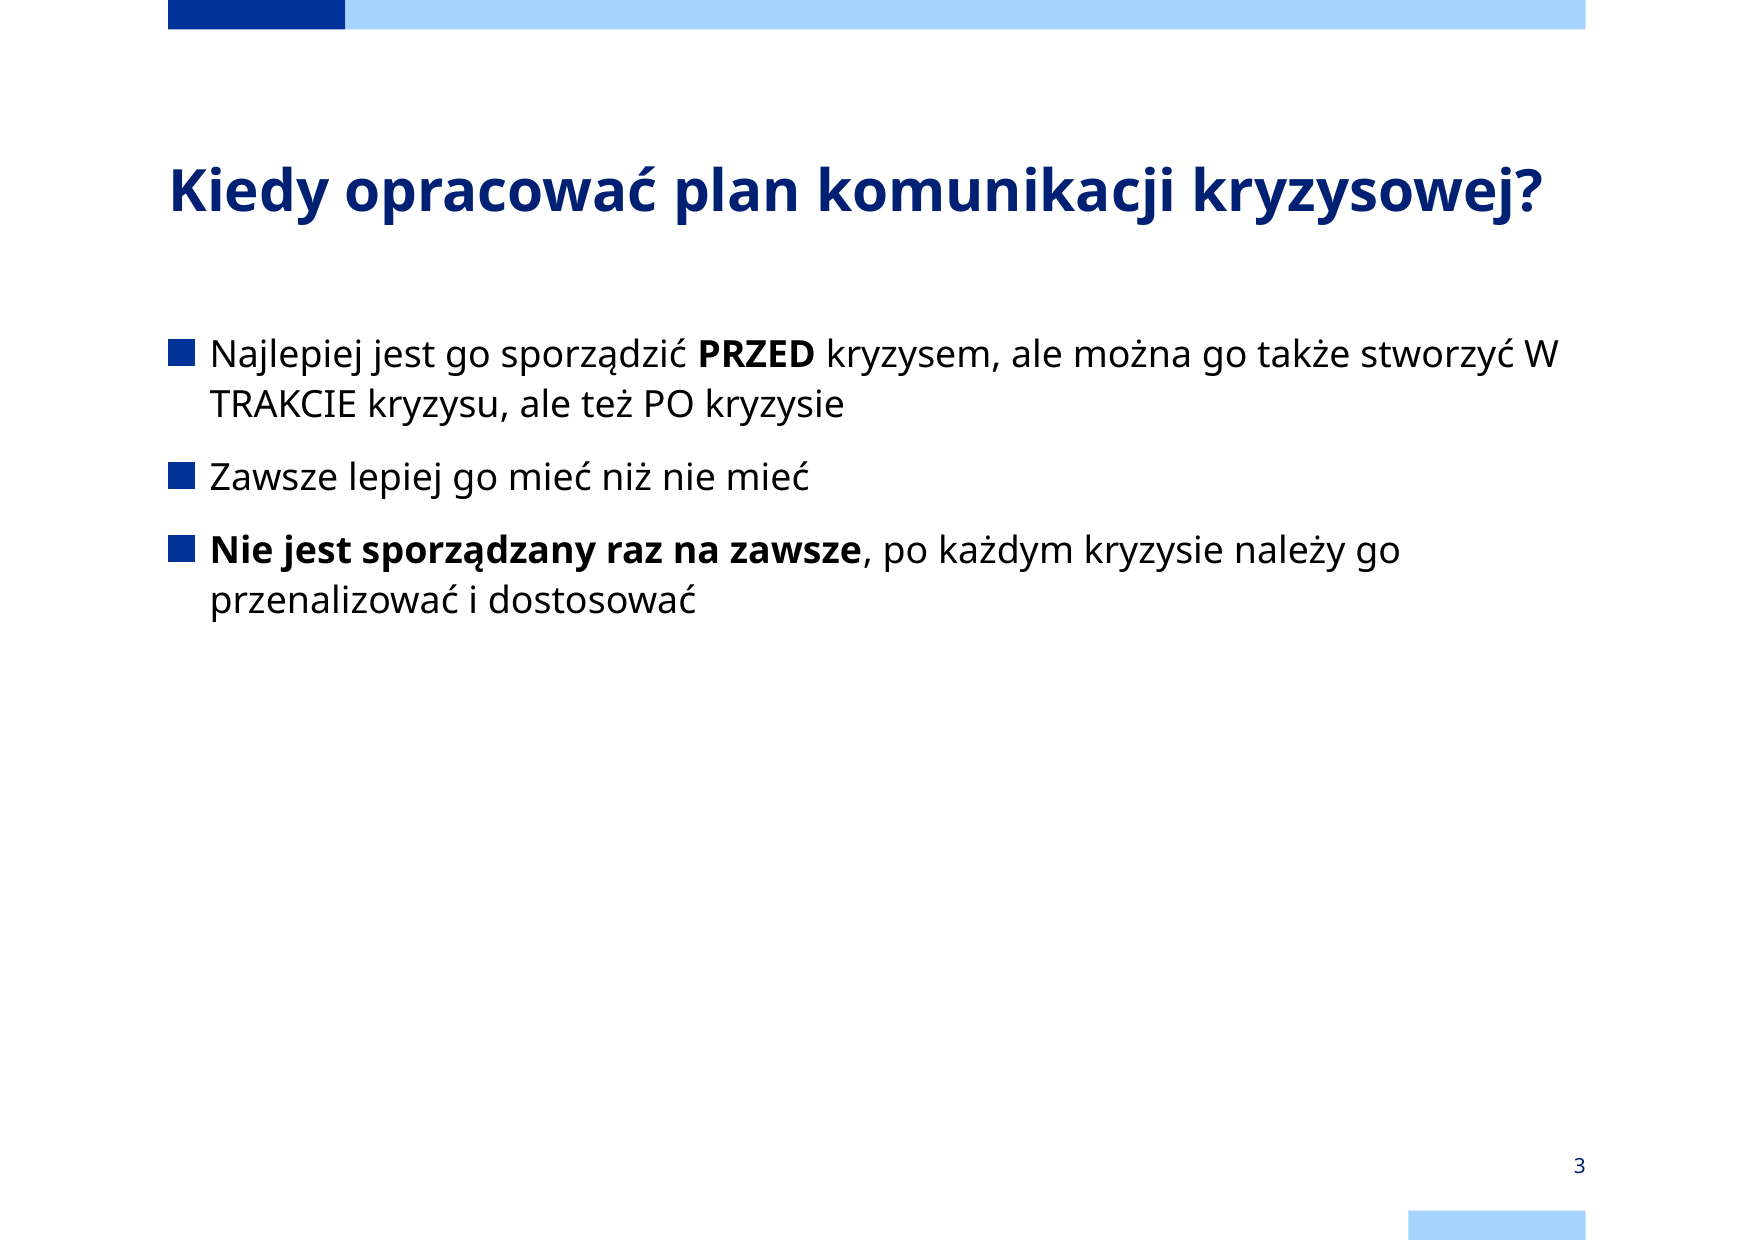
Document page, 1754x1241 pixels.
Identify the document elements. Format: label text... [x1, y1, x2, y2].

picture [168, 535, 195, 562]
slide_number 3 [1408, 1151, 1586, 1182]
picture [168, 339, 195, 366]
picture [168, 462, 195, 489]
list Najlepiej jest go sporządzić PRZED kryzysem, ale można go także stworzyć W TRAKCIE kryzysu, ale też PO kryzysie Zawsze lepiej go mieć niż nie mieć Nie jest sporządzany raz na zawsze, po każdym kryzysie należy go przenalizować i dostosować [168, 324, 1586, 1093]
title Kiedy opracować plan komunikacji kryzysowej? [168, 147, 1586, 324]
